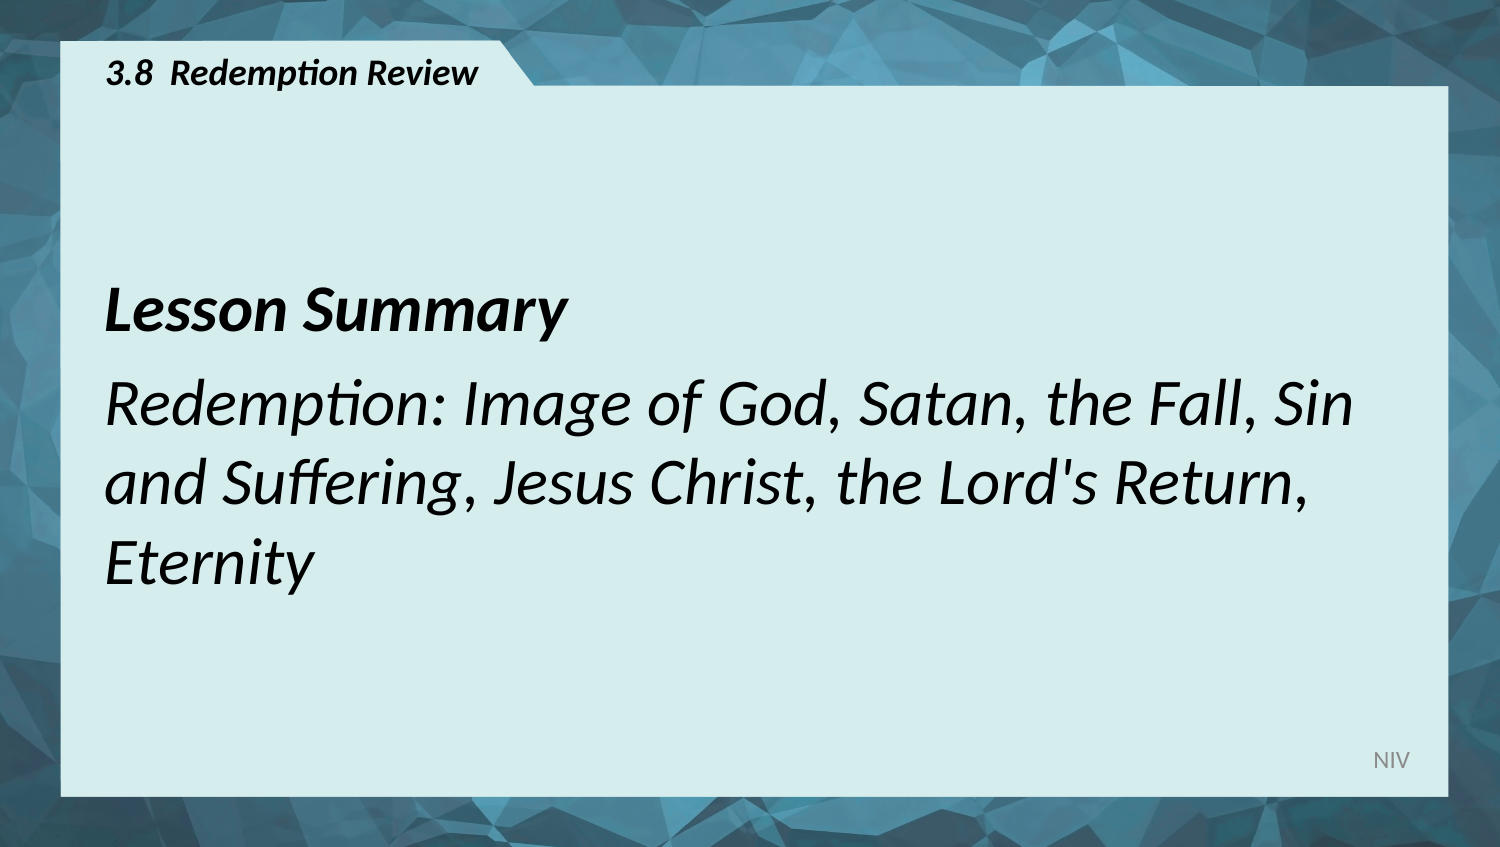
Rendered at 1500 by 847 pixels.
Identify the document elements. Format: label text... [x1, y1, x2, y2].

picture [0, 0, 1500, 847]
title 3.8 Redemption Review [89, 33, 1420, 108]
footer NIV [950, 736, 1425, 782]
list Lesson Summary Redemption: Image of God, Satan, the Fall, Sin and Suffering, Jesus Christ, the Lord's Return, Eternity [89, 141, 1403, 722]
